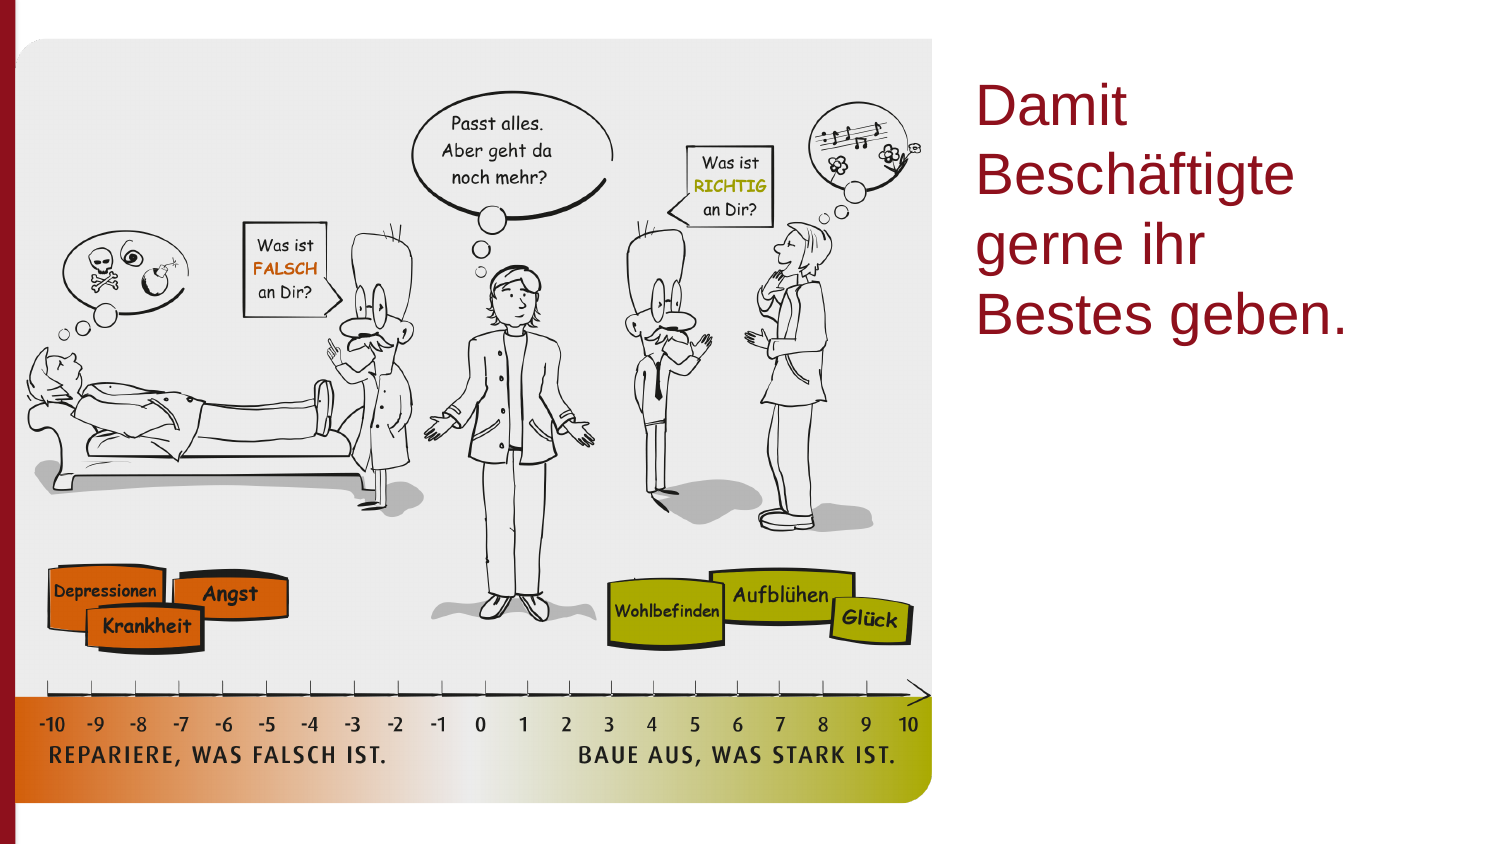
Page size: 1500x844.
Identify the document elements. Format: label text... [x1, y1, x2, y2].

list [15, 38, 932, 804]
title Damit Beschäftigte gerne ihr Bestes geben. [960, 59, 1408, 547]
